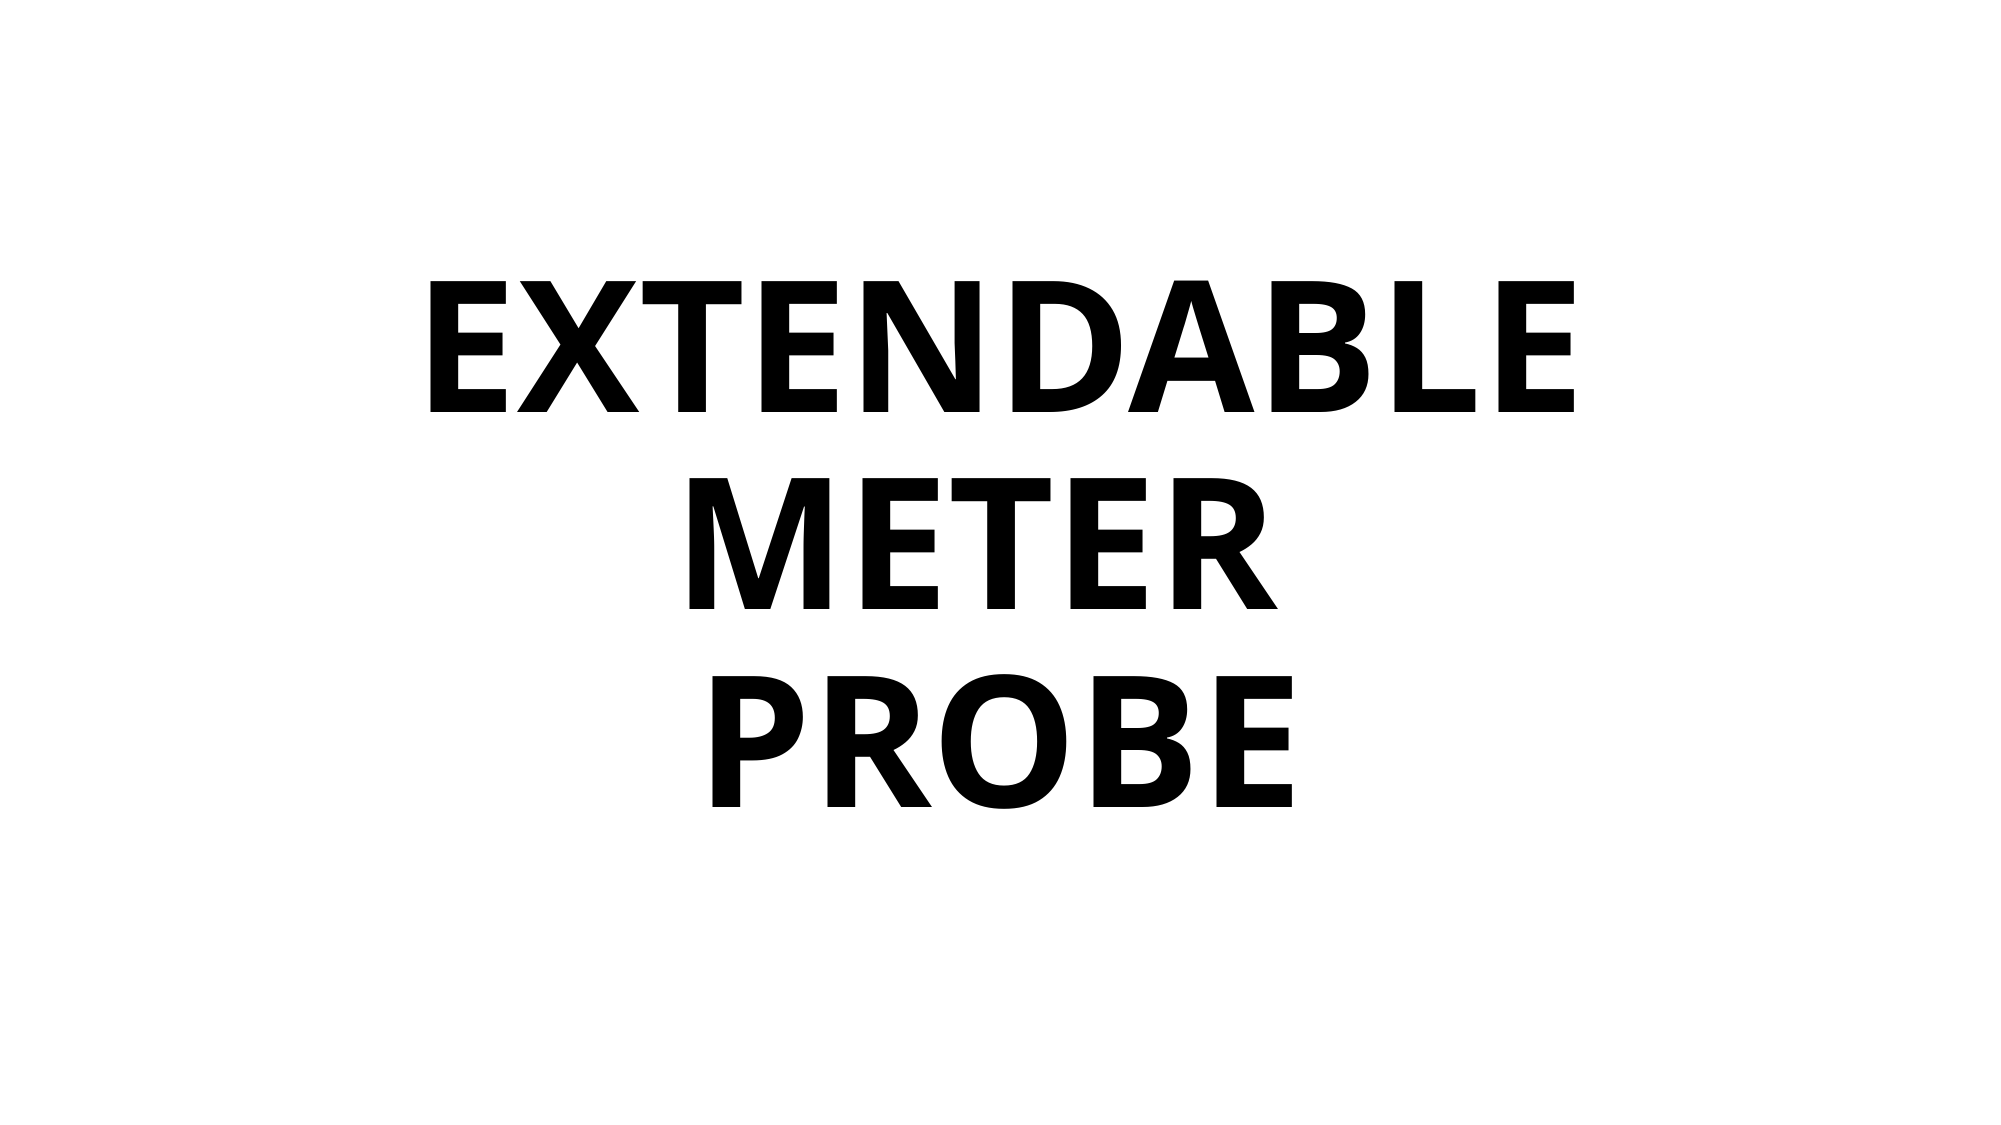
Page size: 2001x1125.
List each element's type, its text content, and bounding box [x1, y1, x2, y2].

title EXTENDABLE METER PROBE [137, 59, 1863, 1042]
